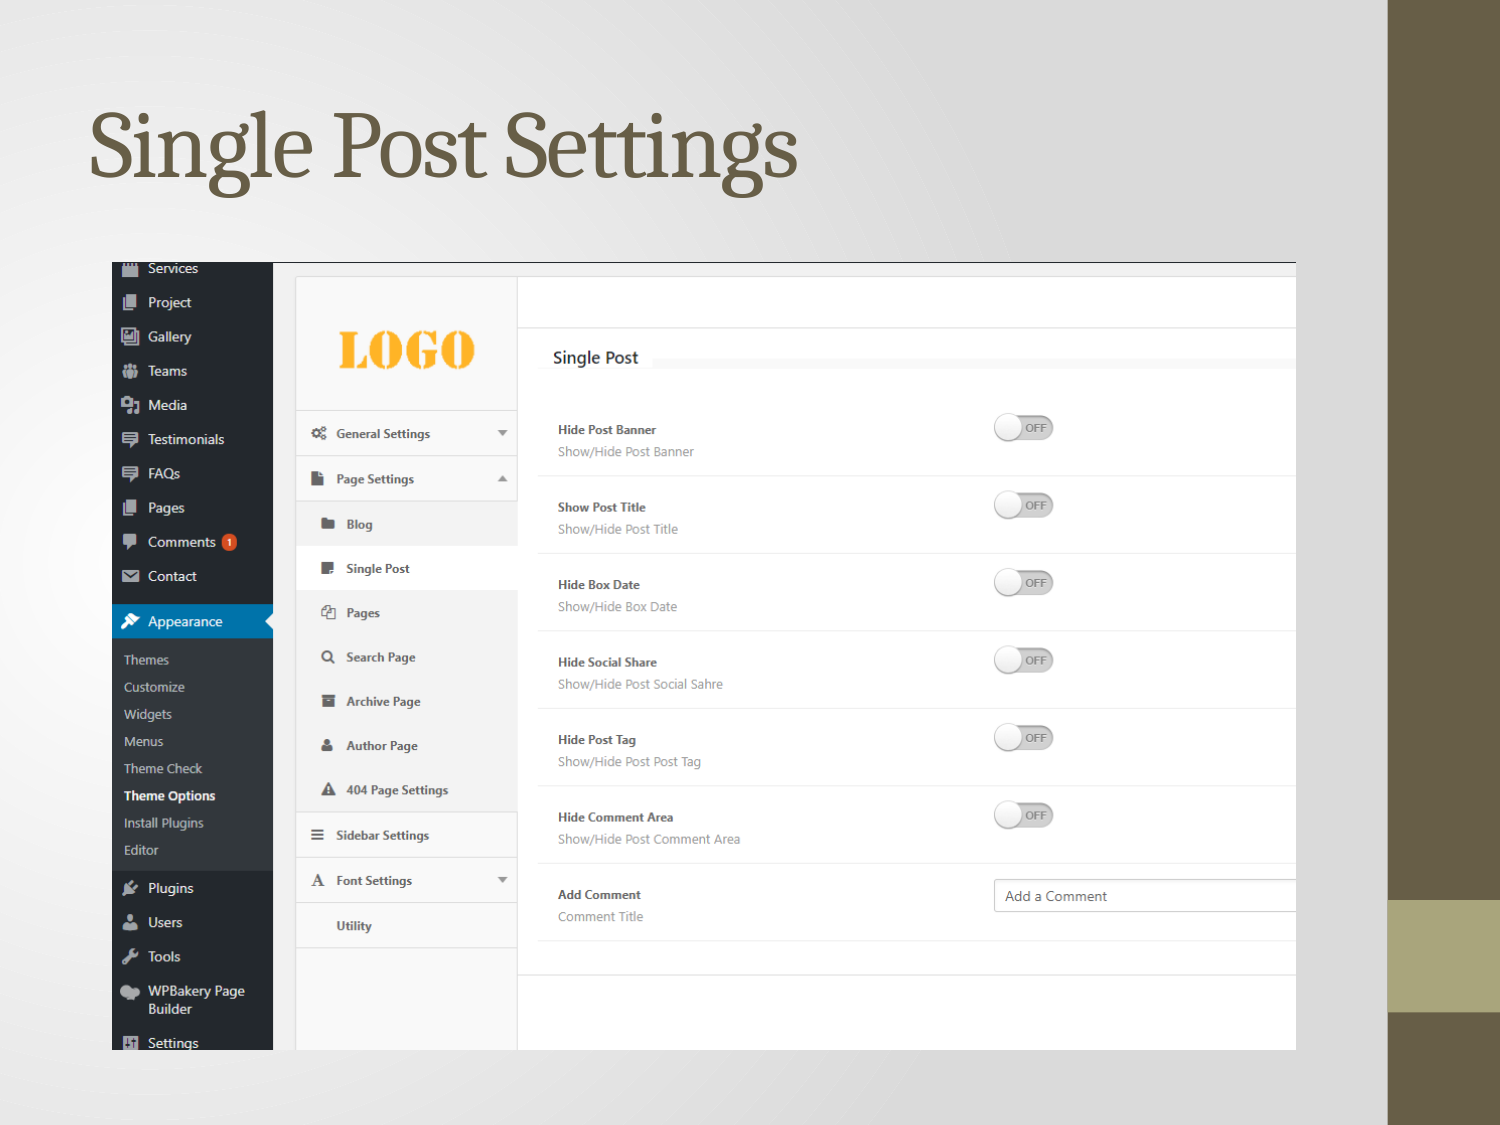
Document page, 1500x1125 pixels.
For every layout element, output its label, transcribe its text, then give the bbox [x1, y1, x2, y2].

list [111, 261, 1296, 1051]
title Single Post Settings [75, 45, 1325, 233]
